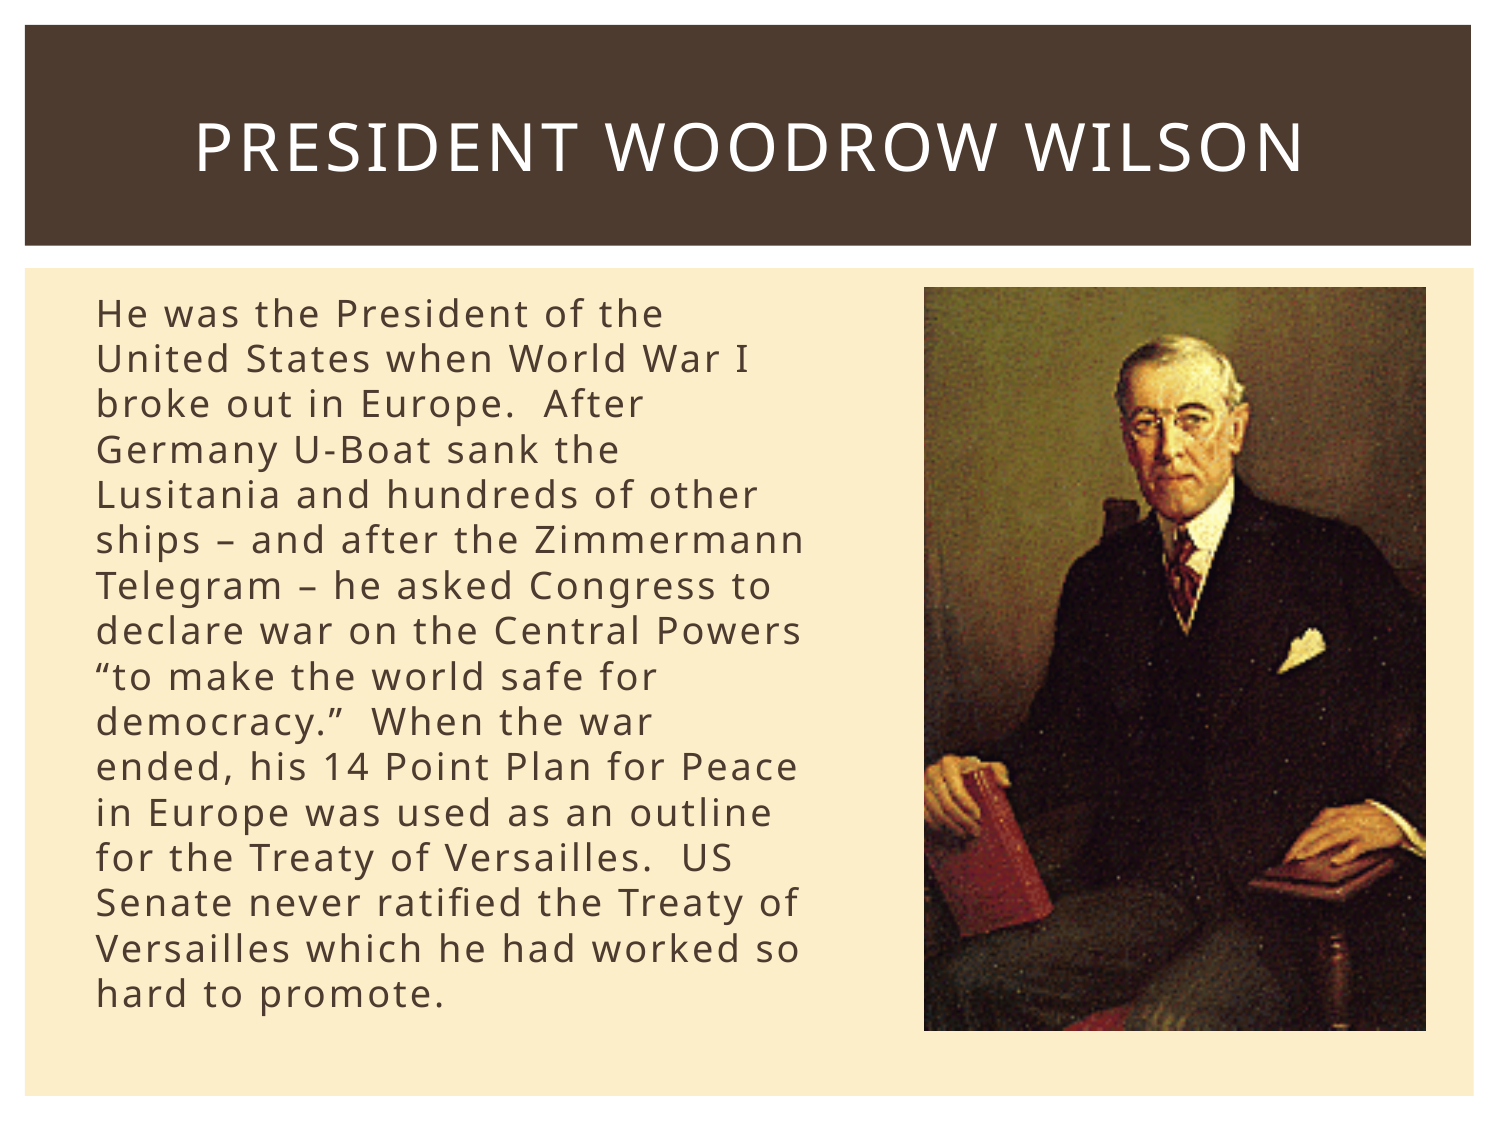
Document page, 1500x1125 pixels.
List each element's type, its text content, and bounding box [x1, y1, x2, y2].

title President Woodrow Wilson [62, 58, 1438, 232]
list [924, 287, 1427, 1031]
list He was the President of the United States when World War I broke out in Europe. After Germany U-Boat sank the Lusitania and hundreds of other ships – and after the Zimmermann Telegram – he asked Congress to declare war on the Central Powers “to make the world safe for democracy.” When the war ended, his 14 Point Plan for Peace in Europe was used as an outline for the Treaty of Versailles. US Senate never ratified the Treaty of Versailles which he had worked so hard to promote. [75, 281, 825, 1038]
